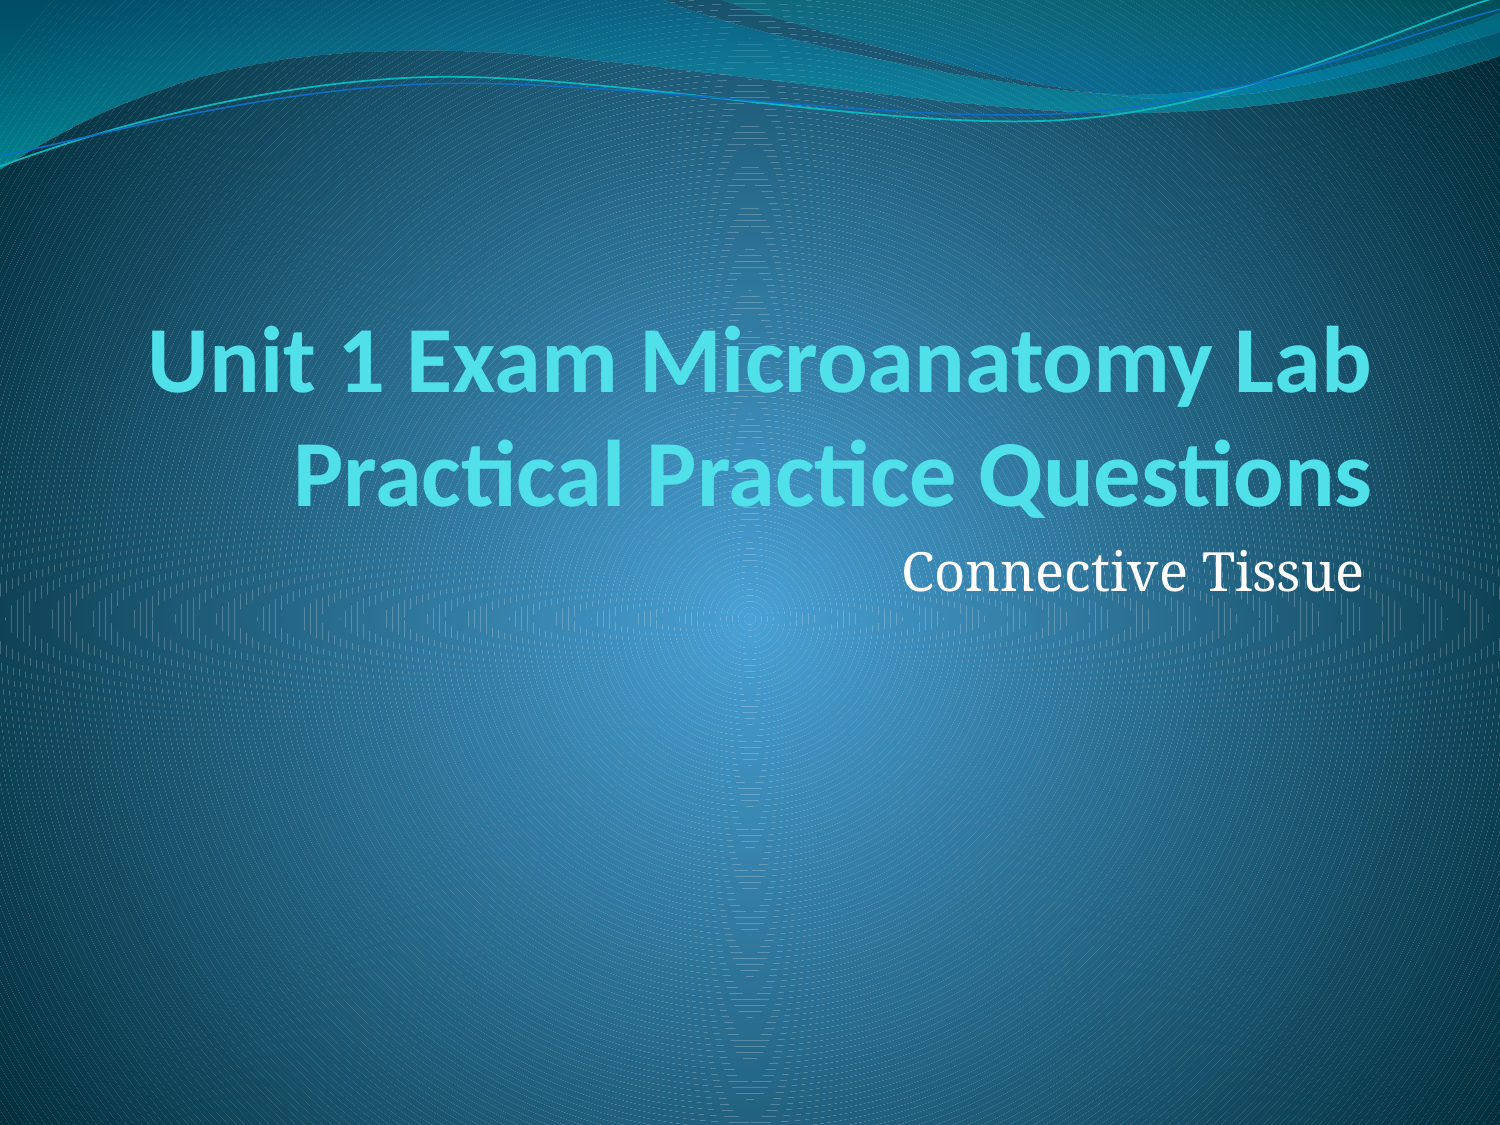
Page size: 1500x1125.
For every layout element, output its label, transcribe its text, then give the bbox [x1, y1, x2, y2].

title Unit 1 Exam Microanatomy Lab Practical Practice Questions [87, 224, 1376, 525]
subtitle Connective Tissue [87, 529, 1376, 818]
